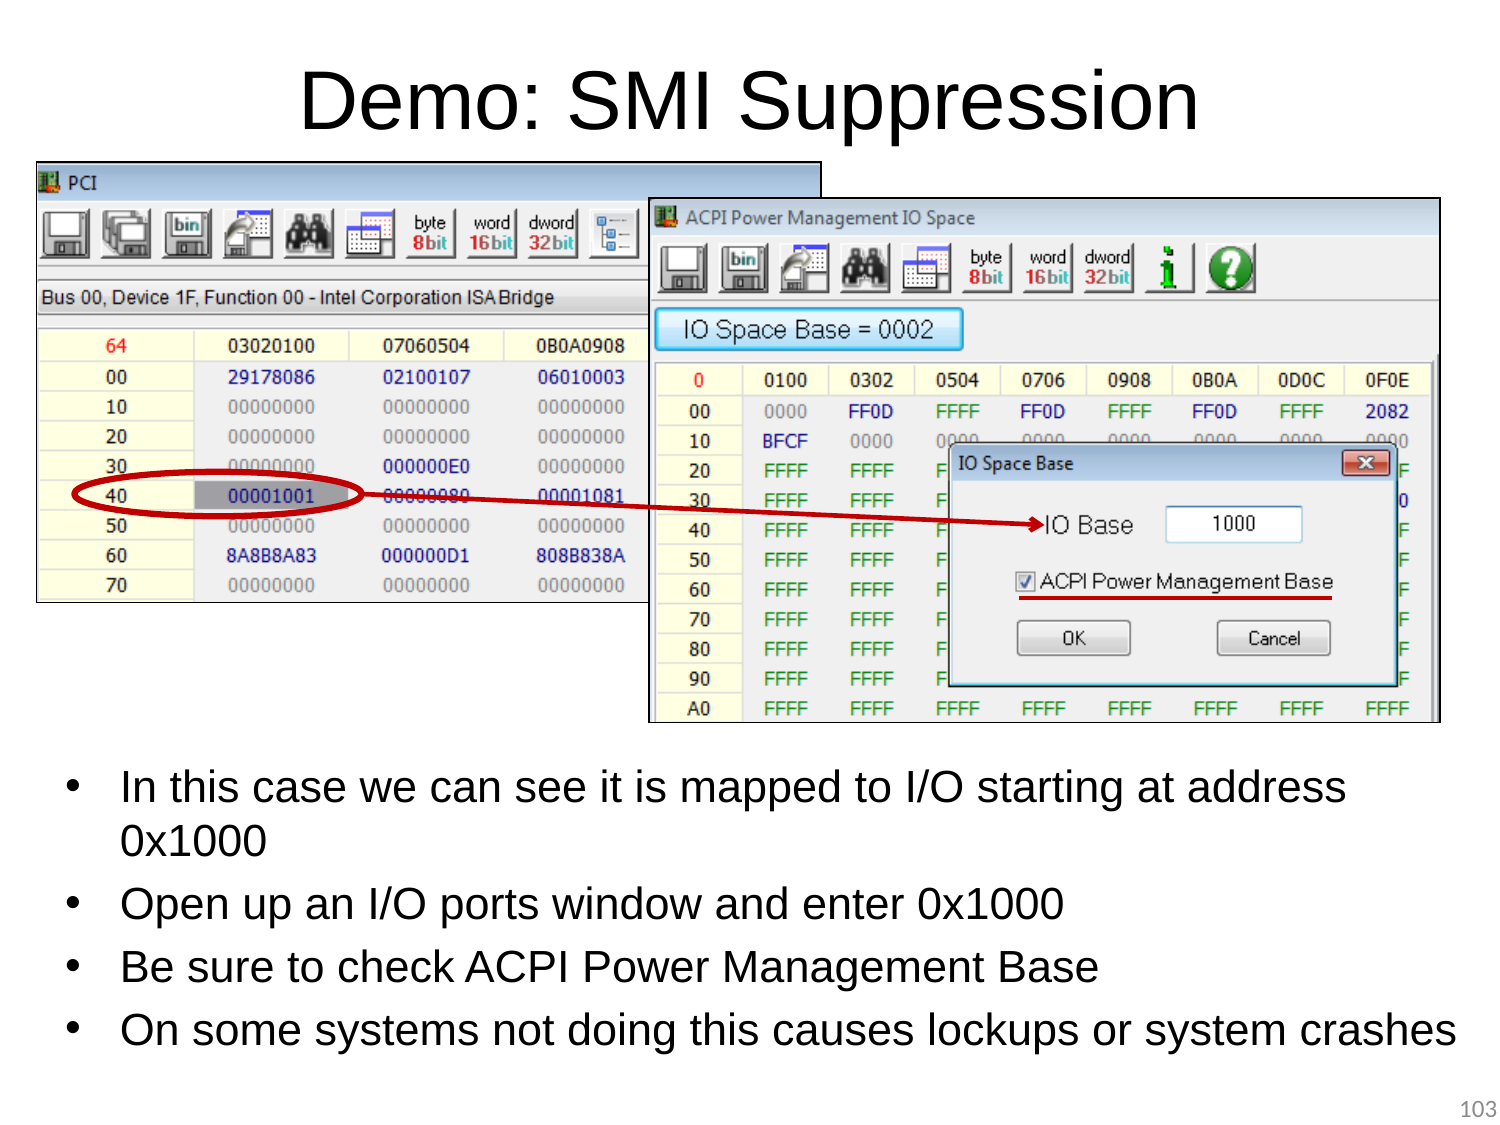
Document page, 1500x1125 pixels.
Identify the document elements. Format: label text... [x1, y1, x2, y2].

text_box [361, 493, 1045, 526]
title Demo: SMI Suppression [75, 2, 1425, 190]
list In this case we can see it is mapped to I/O starting at address 0x1000 Open up an I/O ports window and enter 0x1000 Be sure to check ACPI Power Management Base On some systems not doing this causes lockups or system crashes [50, 750, 1475, 1100]
slide_number 103 [1162, 1077, 1500, 1125]
picture [37, 162, 1440, 723]
